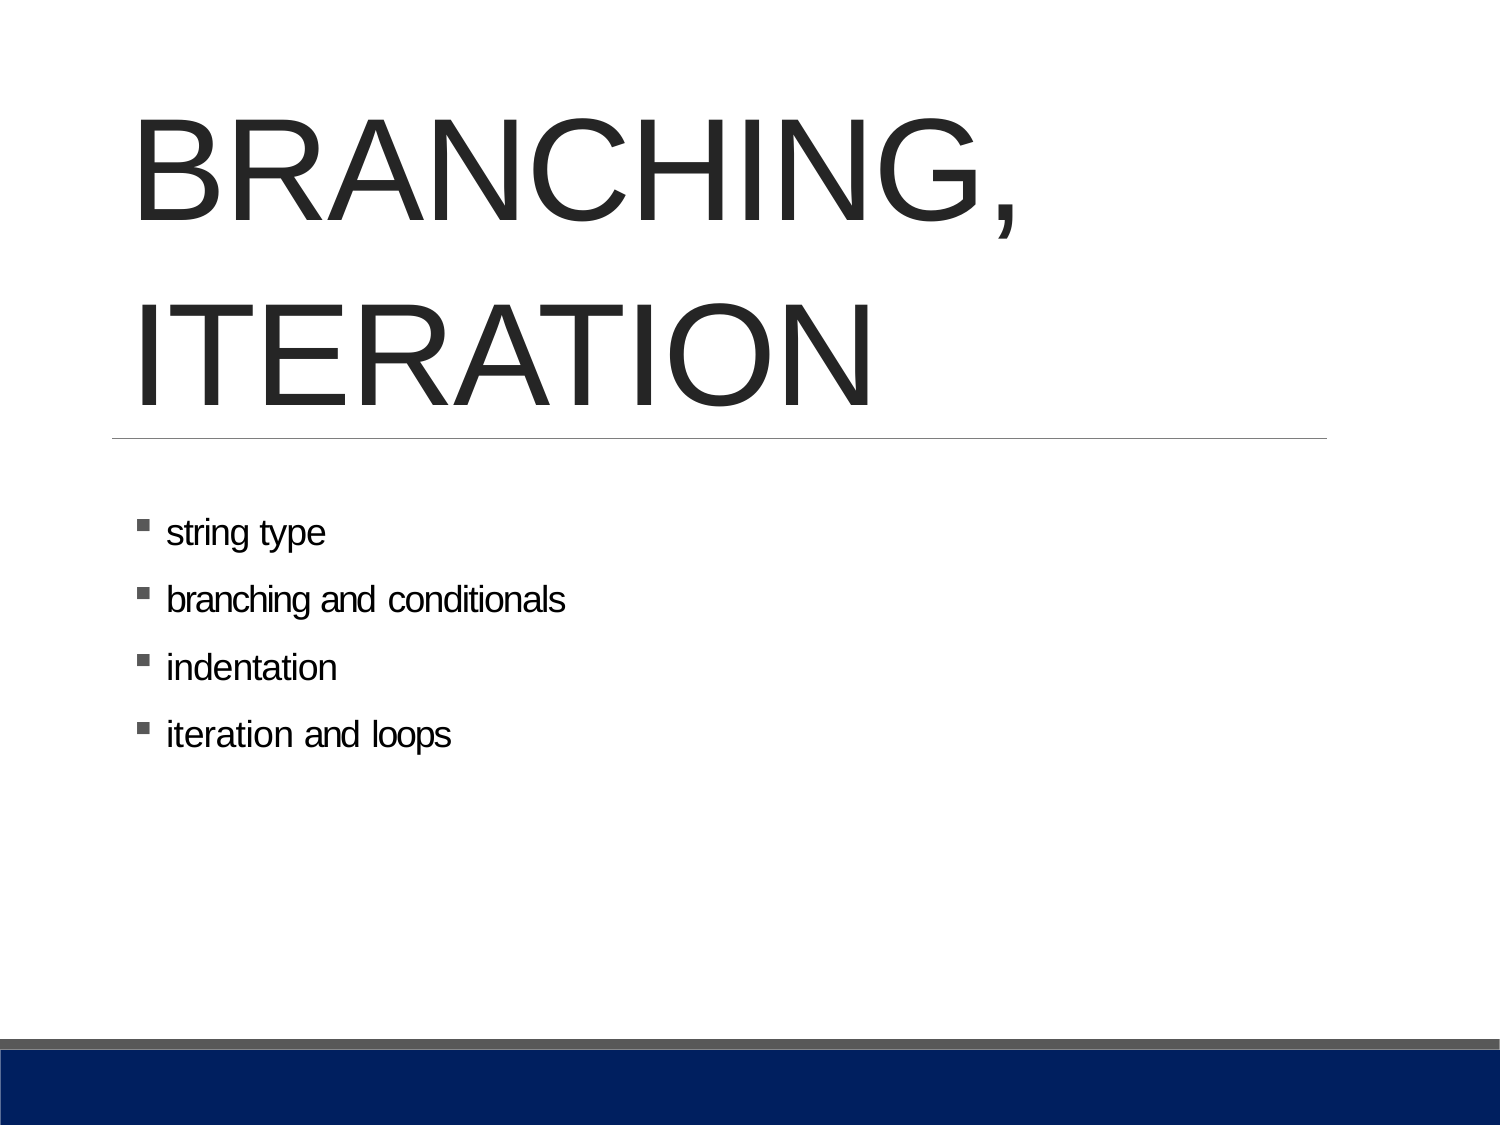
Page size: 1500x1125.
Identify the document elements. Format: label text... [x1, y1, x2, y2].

text_box [0, 1039, 1500, 1050]
text_box [0, 1050, 1500, 1125]
list BRANCHING, ITERATION [112, 62, 1275, 703]
text_box string type branching and conditionals indentation iteration and loops [112, 500, 863, 763]
